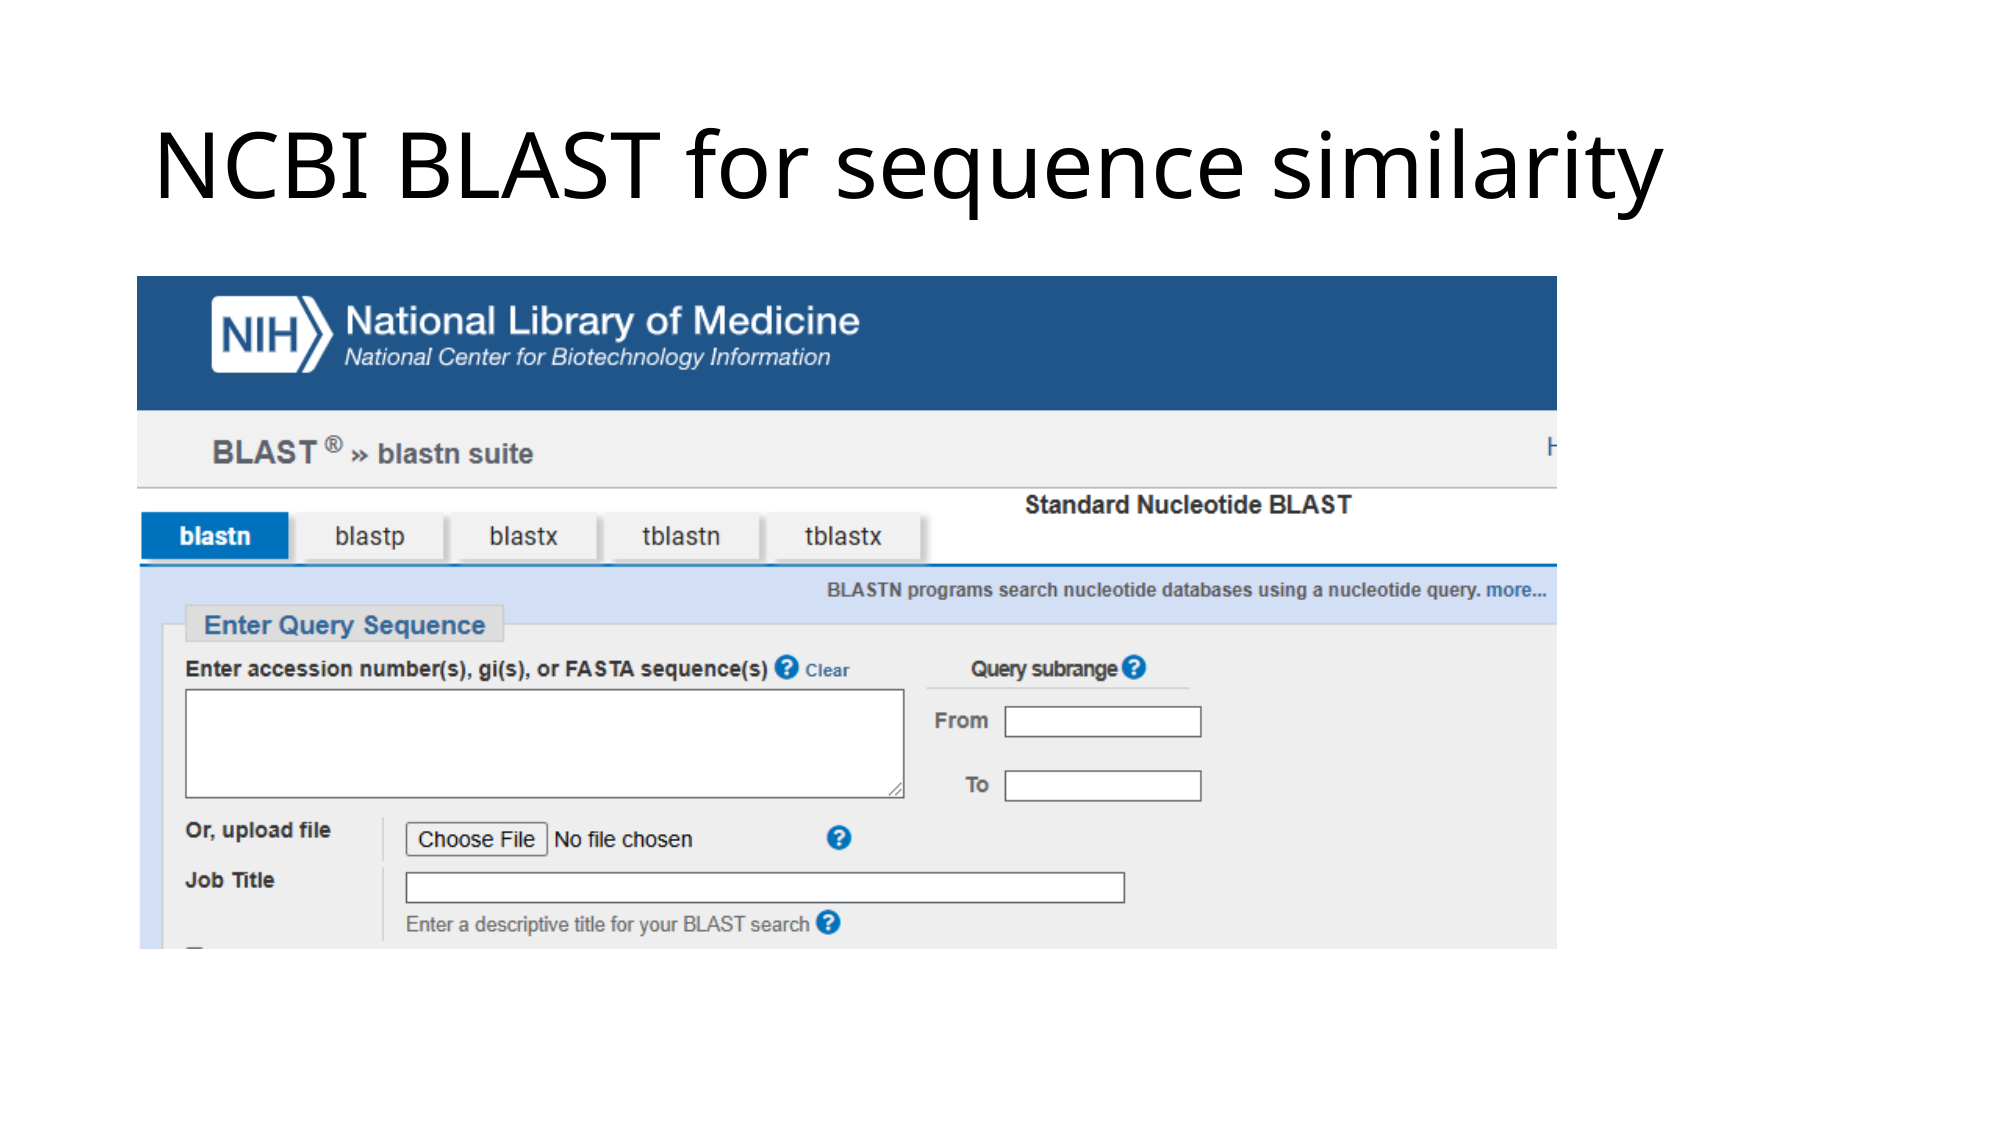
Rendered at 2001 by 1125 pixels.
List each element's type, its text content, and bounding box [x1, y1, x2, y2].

title NCBI BLAST for sequence similarity [137, 59, 1863, 278]
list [137, 276, 1557, 949]
